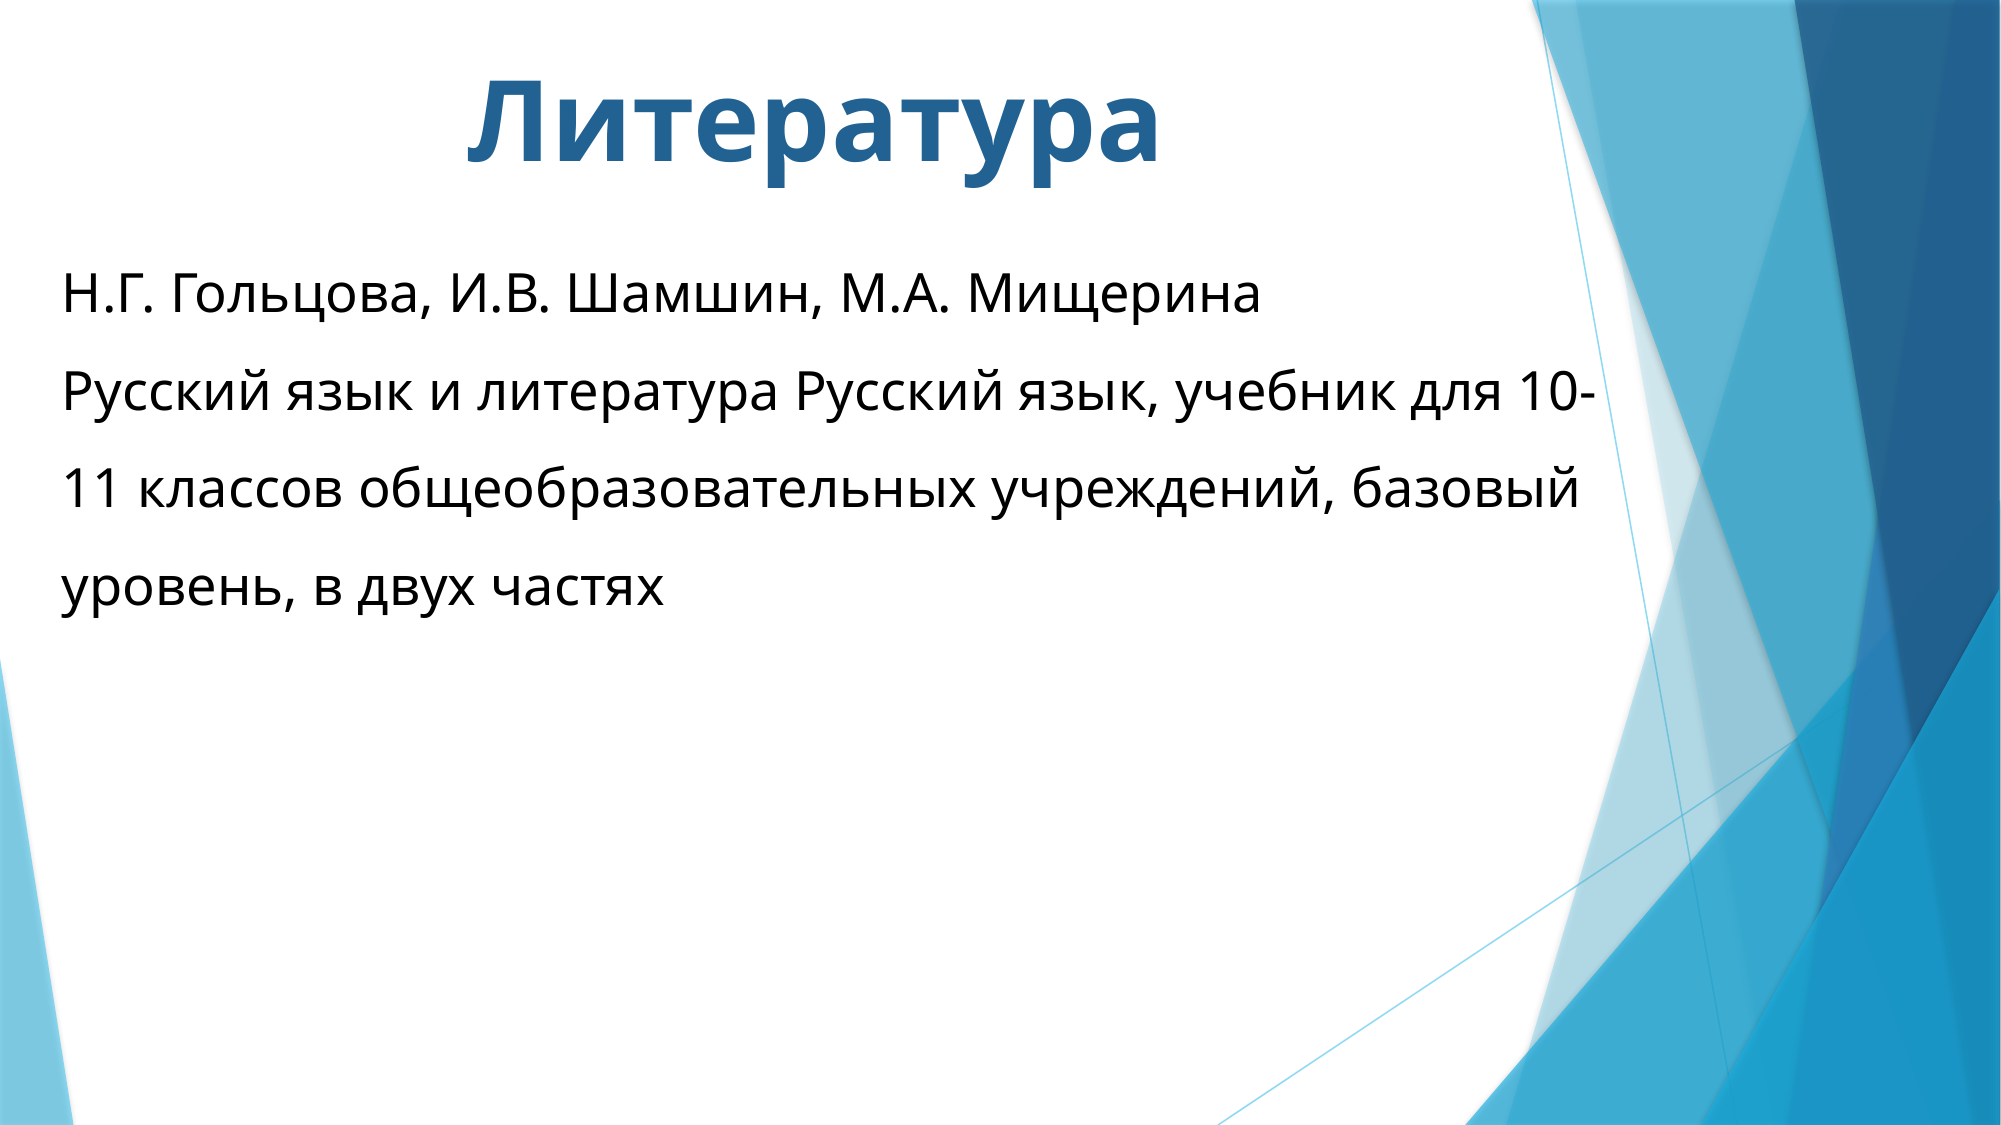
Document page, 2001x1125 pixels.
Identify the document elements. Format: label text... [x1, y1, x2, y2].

list Н.Г. Гольцова, И.В. Шамшин, М.А. Мищерина Русский язык и литература Русский язык, учебник для 10-11 классов общеобразовательных учреждений, базовый уровень, в двух частях [46, 218, 1625, 997]
title Литература [111, 41, 1522, 197]
